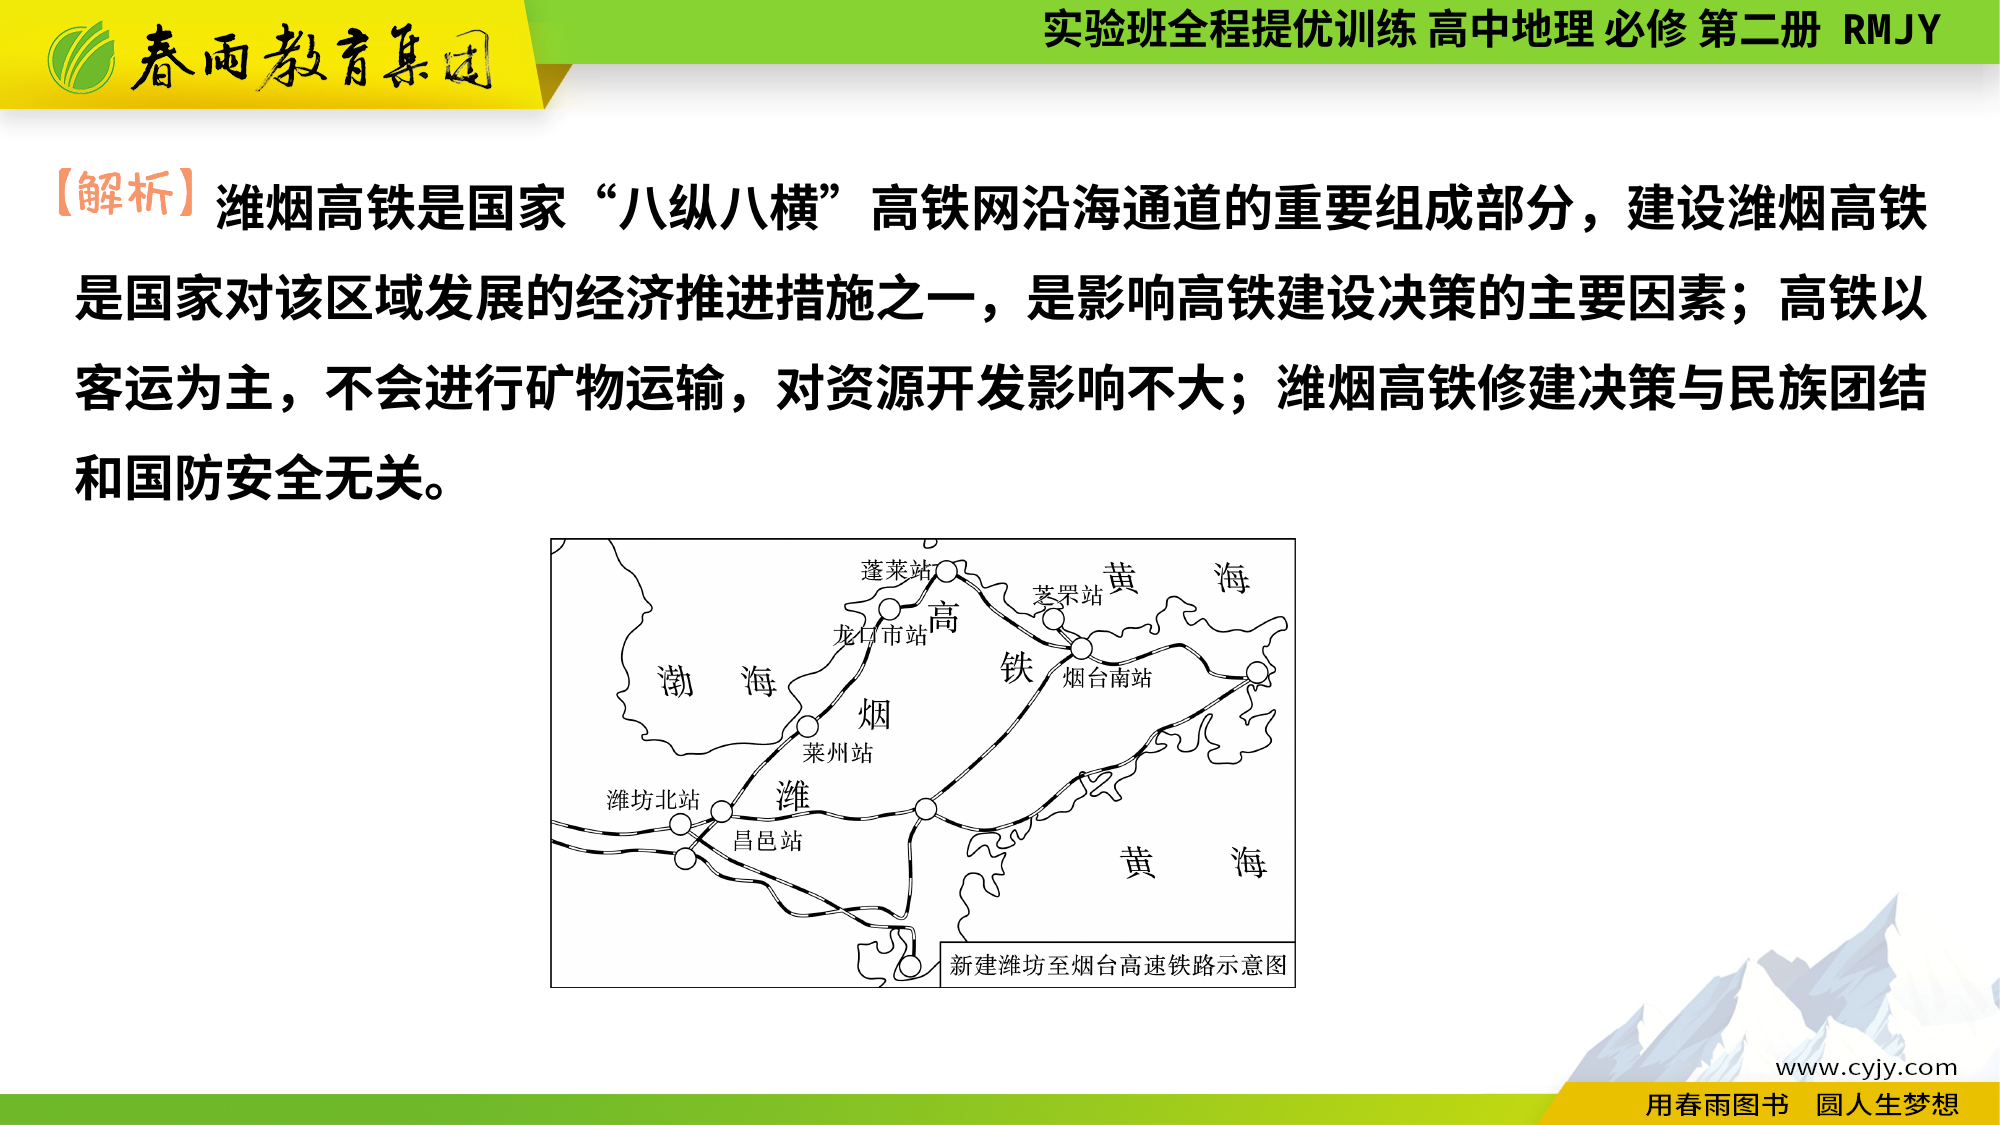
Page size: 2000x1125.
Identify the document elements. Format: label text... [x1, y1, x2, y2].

picture [0, 0, 2000, 1125]
text_box 潍烟高铁是国家“八纵八横”高铁网沿海通道的重要组成部分，建设潍烟高铁是国家对该区域发展的经济推进措施之一，是影响高铁建设决策的主要因素；高铁以客运为主，不会进行矿物运输，对资源开发影响不大；潍烟高铁修建决策与民族团结和国防安全无关。 [59, 138, 1944, 514]
